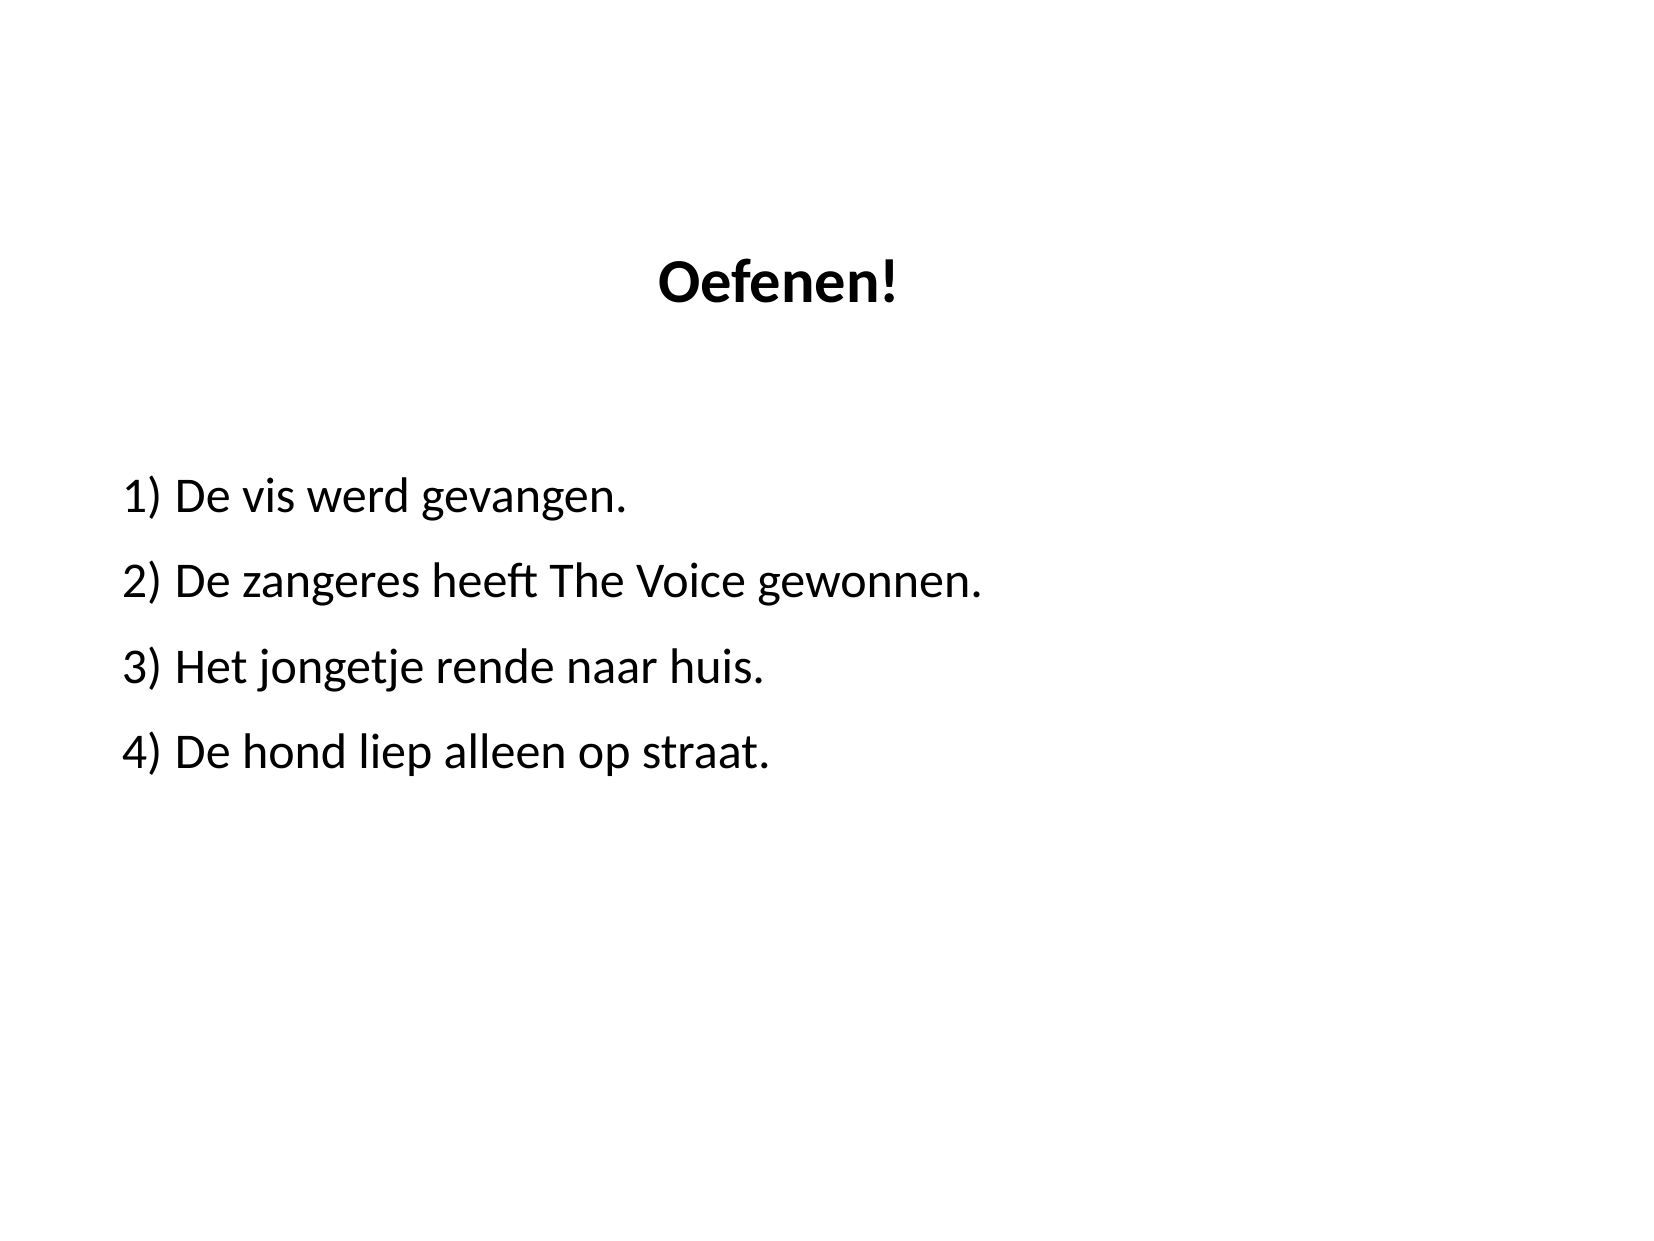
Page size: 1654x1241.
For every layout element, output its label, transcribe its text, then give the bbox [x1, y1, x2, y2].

list De vis werd gevangen. De zangeres heeft The Voice gewonnen. Het jongetje rende naar huis. De hond liep alleen op straat. [104, 373, 1560, 1093]
title Oefenen! [35, 212, 1524, 420]
